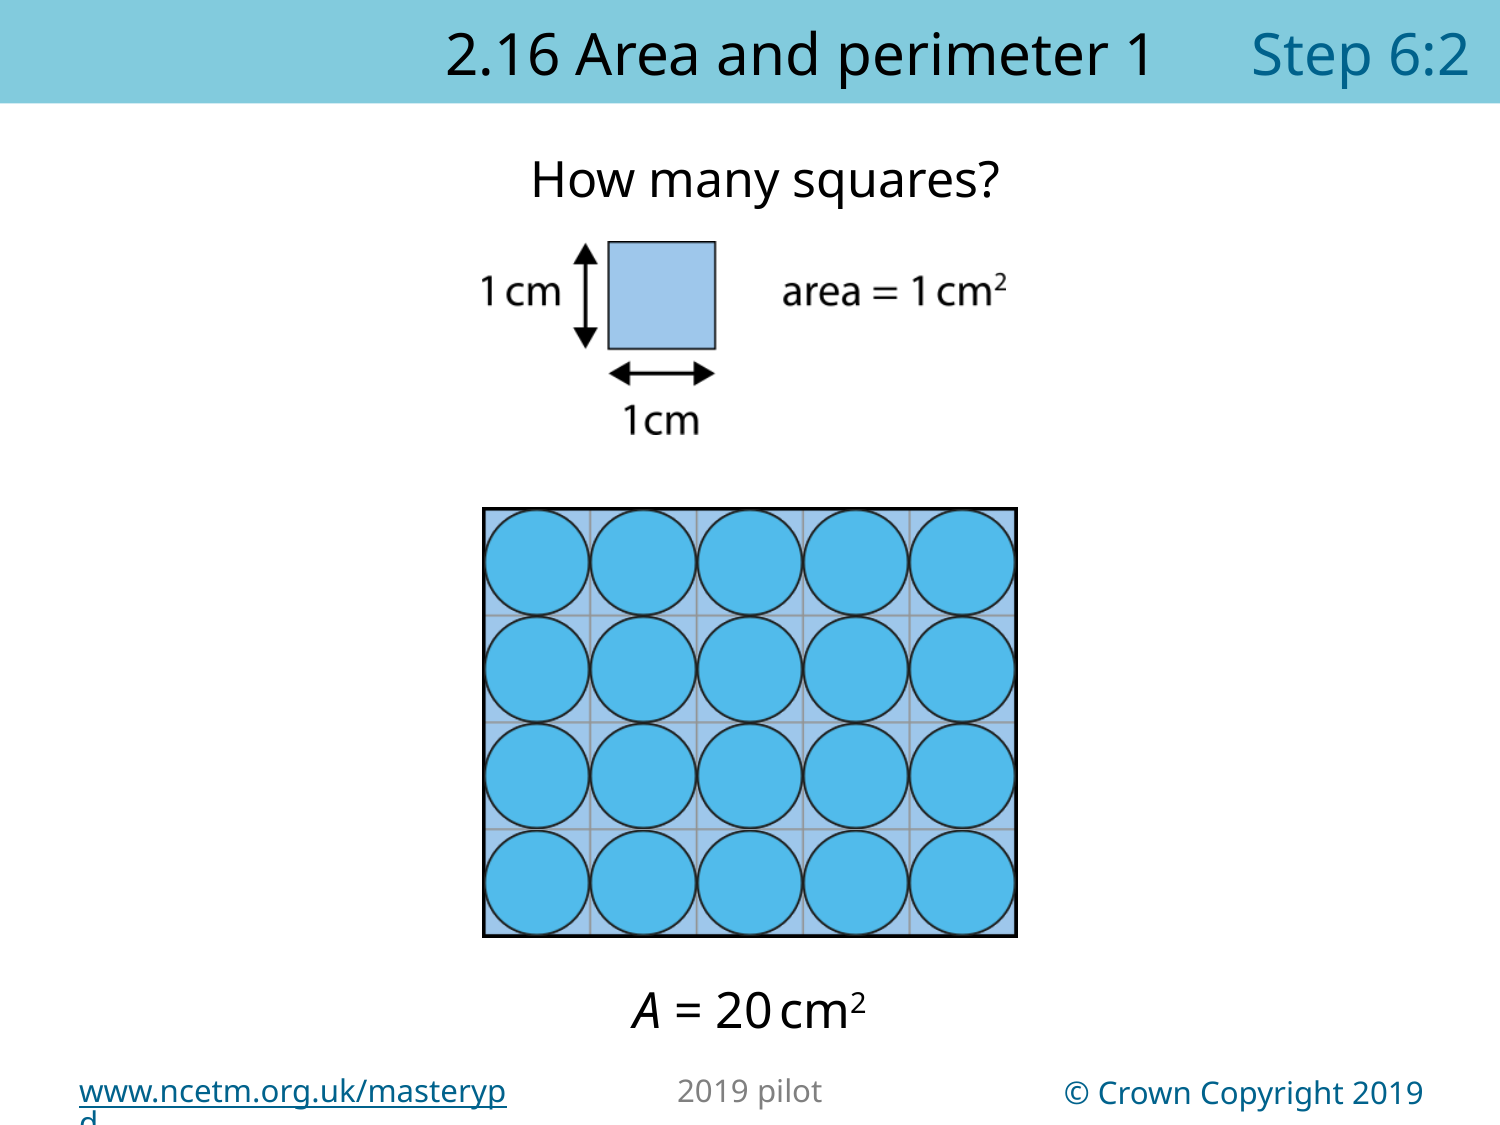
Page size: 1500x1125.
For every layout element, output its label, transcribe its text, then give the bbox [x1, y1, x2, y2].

list 2.16 Area and perimeter 1 Step 6:2 [0, 0, 1500, 104]
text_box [484, 723, 1016, 829]
picture [482, 241, 1006, 435]
text_box A = 20 cm2 [618, 970, 882, 1046]
text_box How many squares? [515, 139, 1016, 215]
picture [482, 507, 1018, 938]
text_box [484, 829, 1016, 936]
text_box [484, 616, 1016, 722]
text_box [484, 509, 1016, 616]
